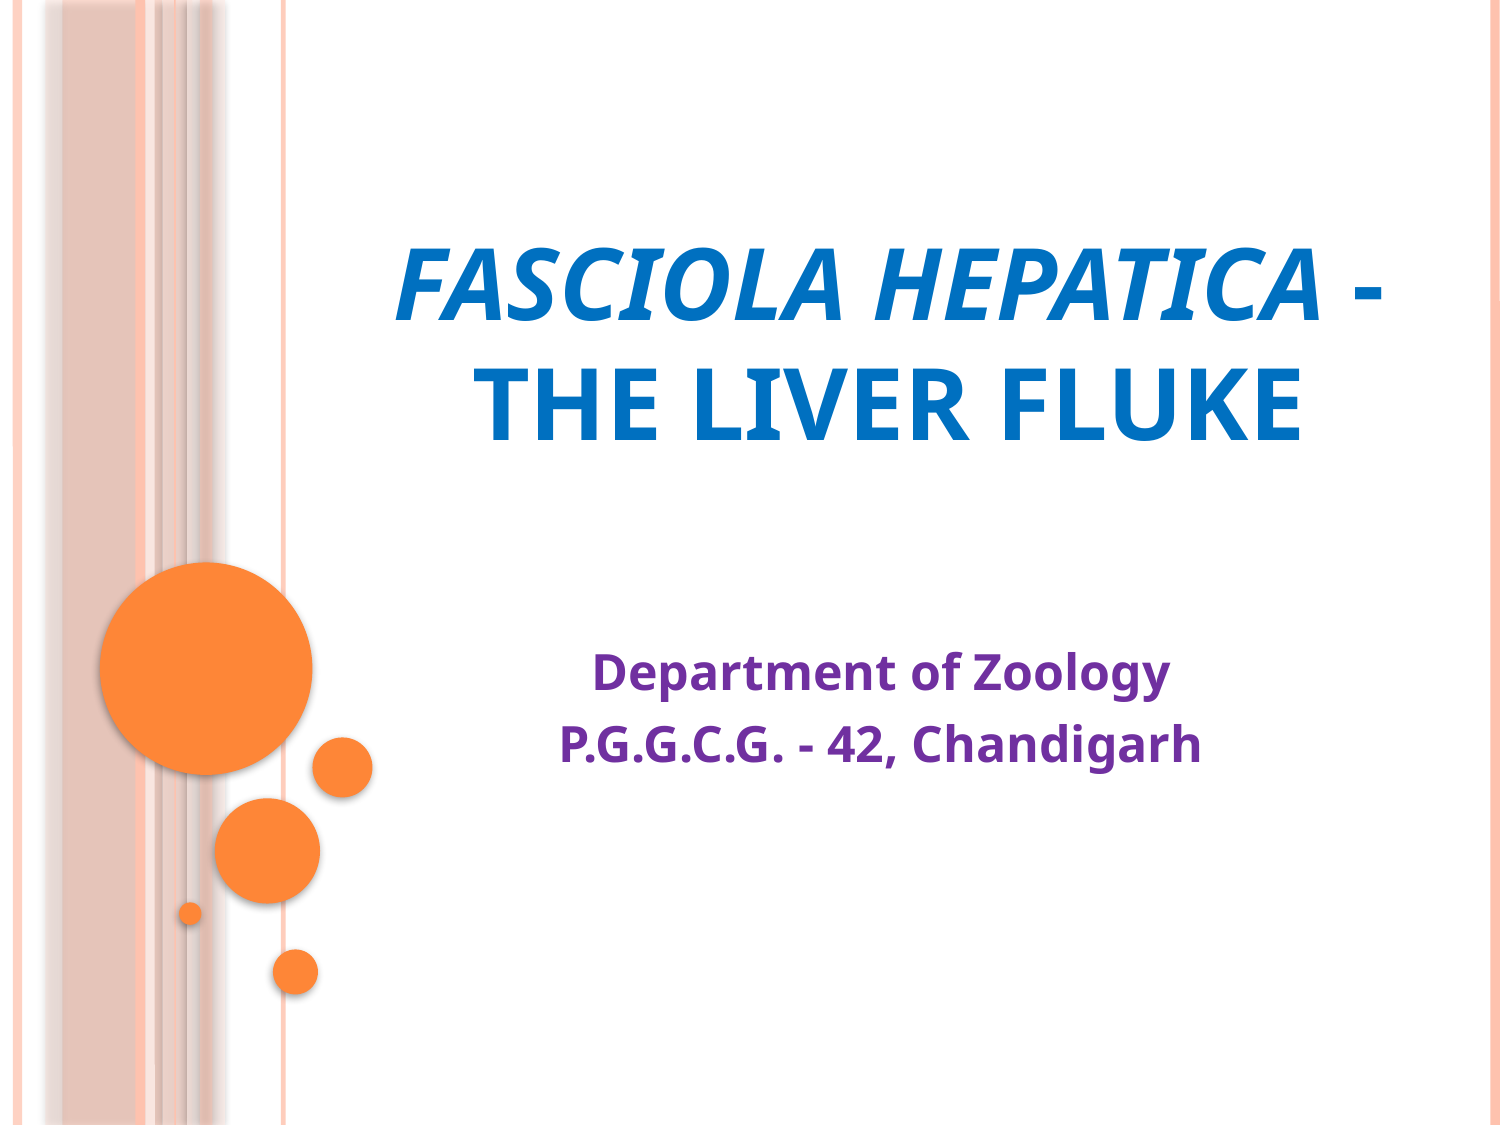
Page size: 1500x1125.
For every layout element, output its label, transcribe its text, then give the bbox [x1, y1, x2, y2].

title Fasciola hepatica - The Liver Fluke [283, 208, 1495, 468]
subtitle Department of Zoology P.G.G.C.G. - 42, Chandigarh [375, 632, 1388, 858]
